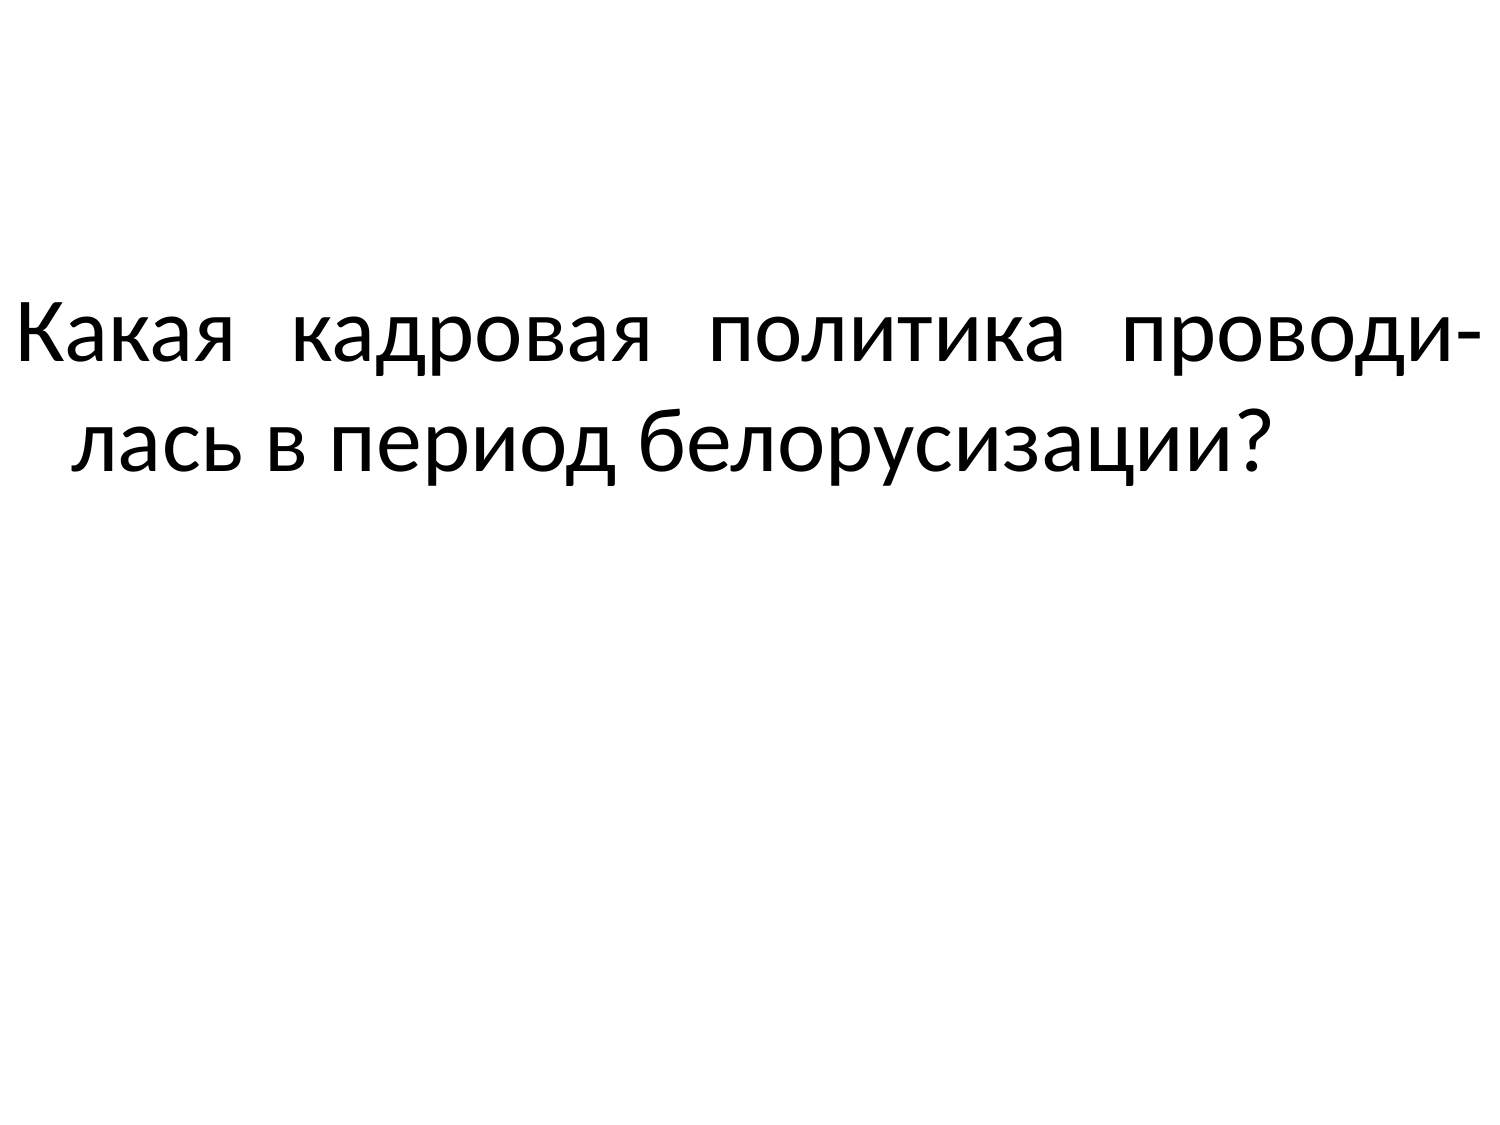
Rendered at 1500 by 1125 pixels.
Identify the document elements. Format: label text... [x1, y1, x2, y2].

list Какая кадровая политика проводи-лась в период белорусизации? [0, 262, 1500, 1005]
